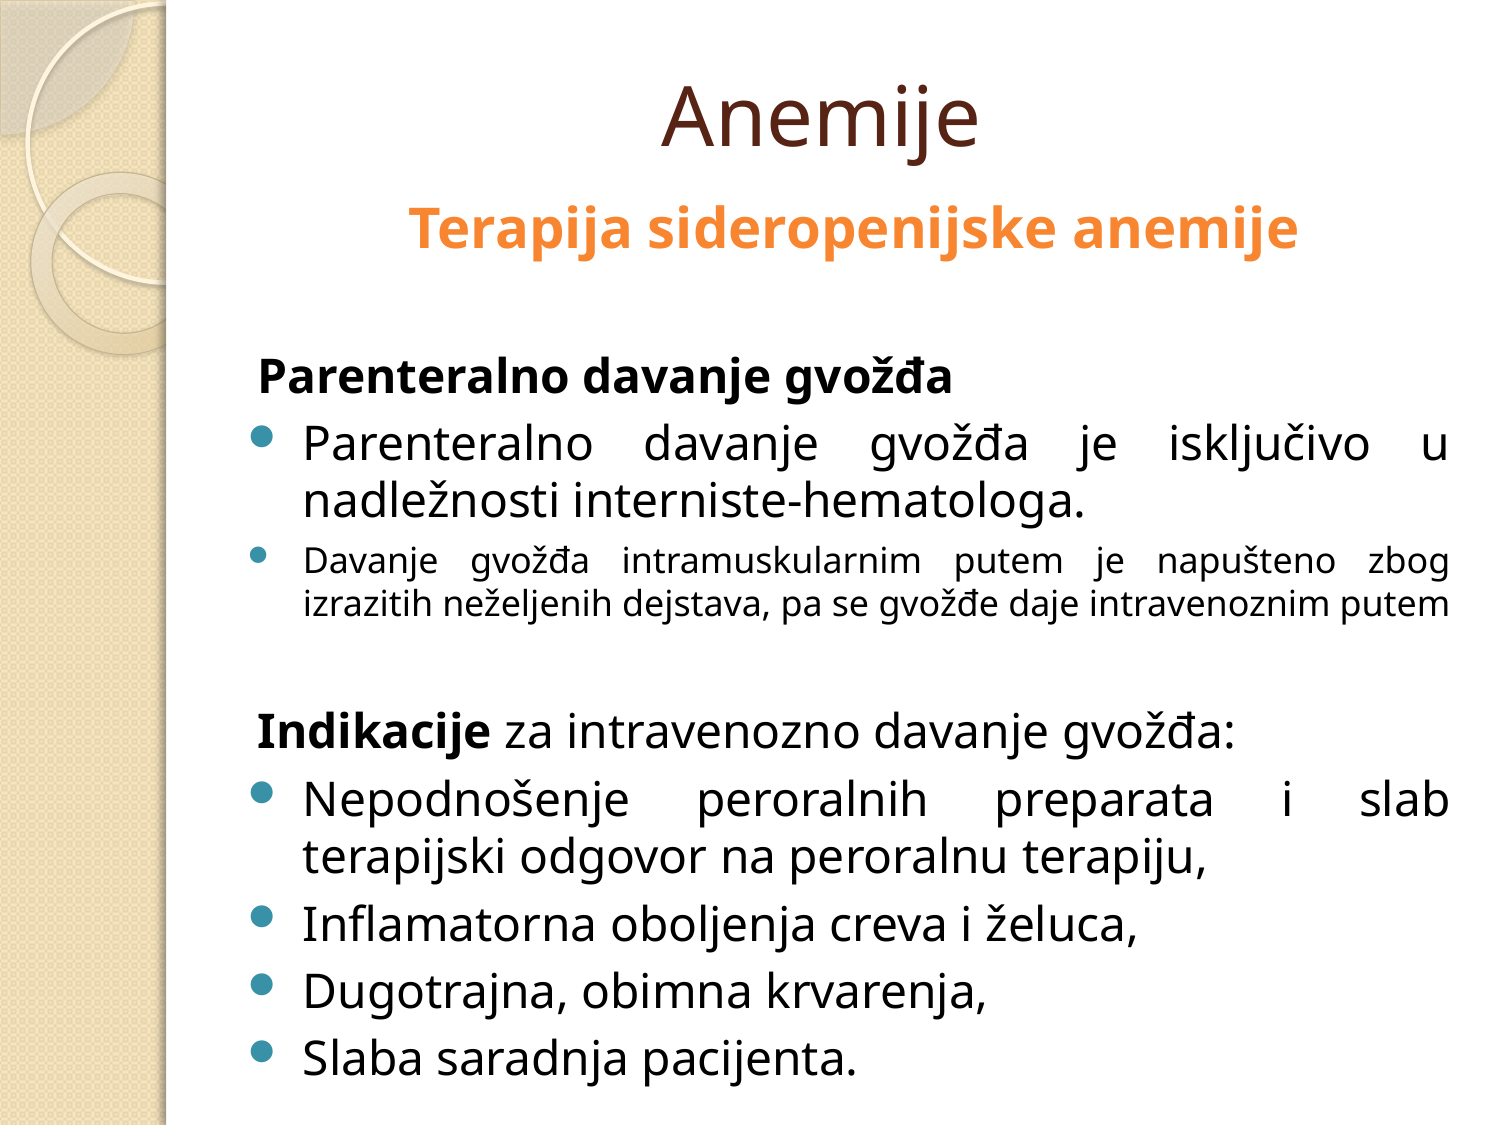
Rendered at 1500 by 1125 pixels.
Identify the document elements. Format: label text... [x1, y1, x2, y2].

list Terapija sideropenijske anemije Parenteralno davanje gvožđa Parenteralno davanje gvožđa je isključivo u nadležnosti interniste-hematologa. Davanje gvožđa intramuskularnim putem je napušteno zbog izrazitih neželjenih dejstava, pa se gvožđe daje intravenoznim putem Indikacije za intravenozno davanje gvožđa: Nepodnošenje peroralnih preparata i slab terapijski odgovor na peroralnu terapiju, Inflamatorna oboljenja creva i želuca, Dugotrajna, obimna krvarenja, Slaba saradnja pacijenta. [230, 184, 1466, 1106]
title Anemije [206, 19, 1437, 207]
